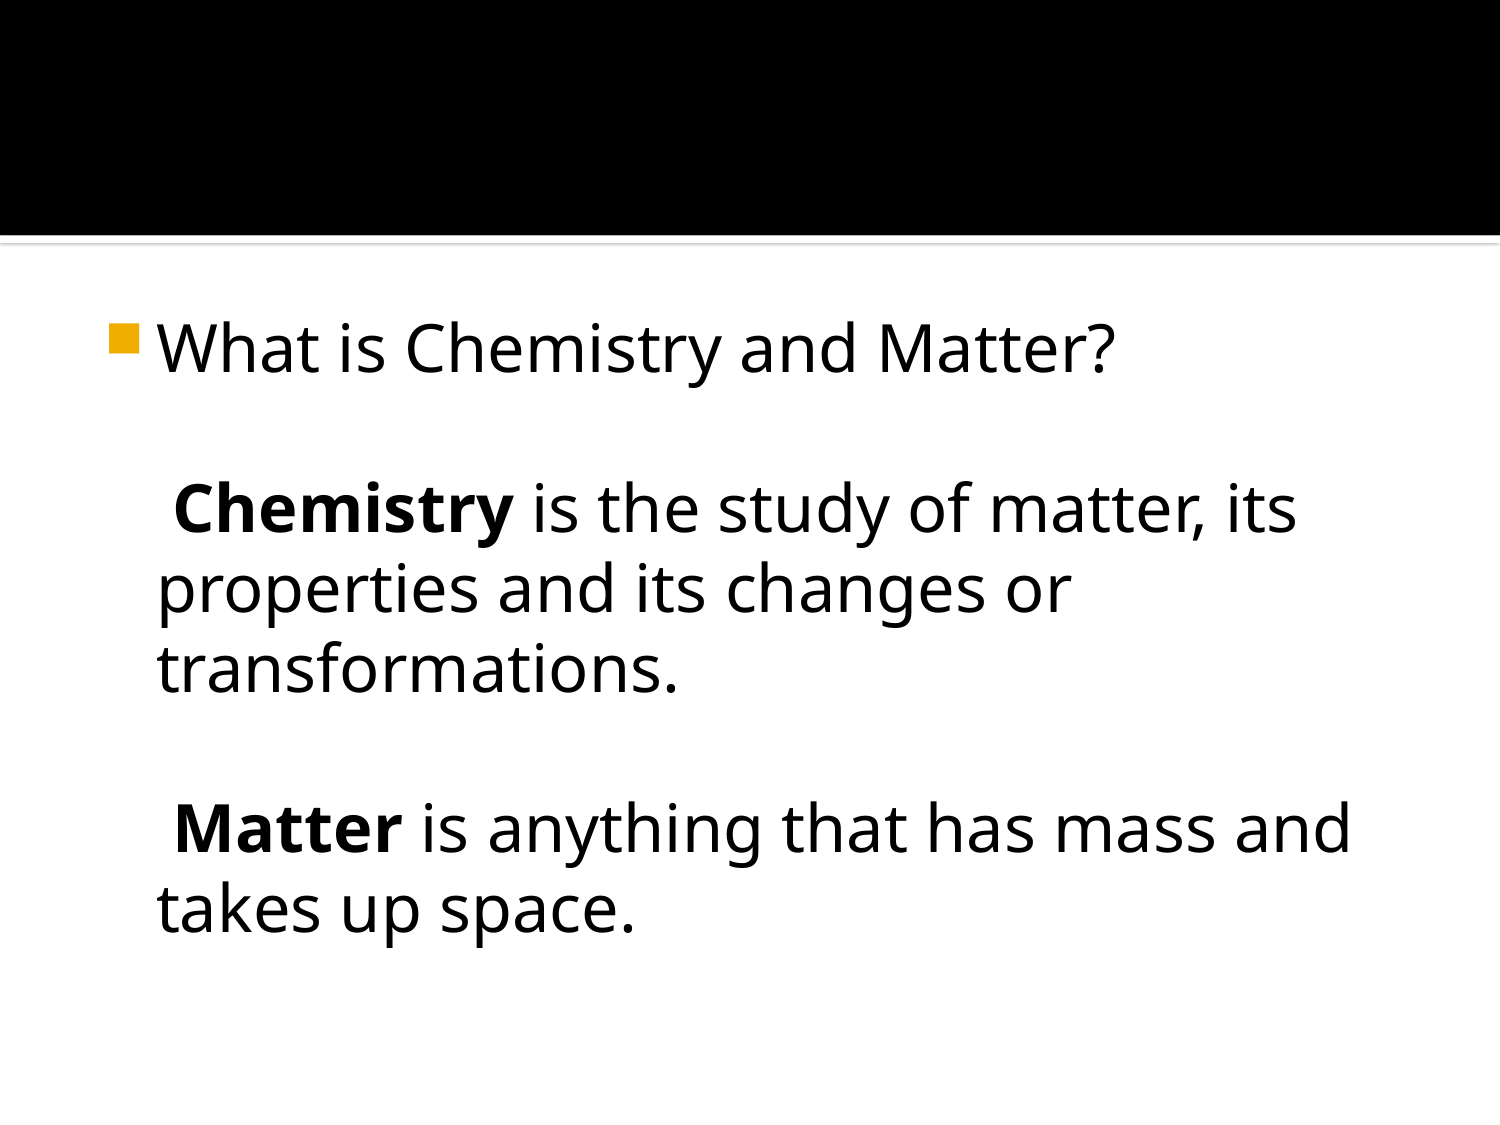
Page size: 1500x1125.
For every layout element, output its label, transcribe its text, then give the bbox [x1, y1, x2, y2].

list What is Chemistry and Matter? Chemistry is the study of matter, its properties and its changes or transformations. Matter is anything that has mass and takes up space. [75, 291, 1425, 1050]
